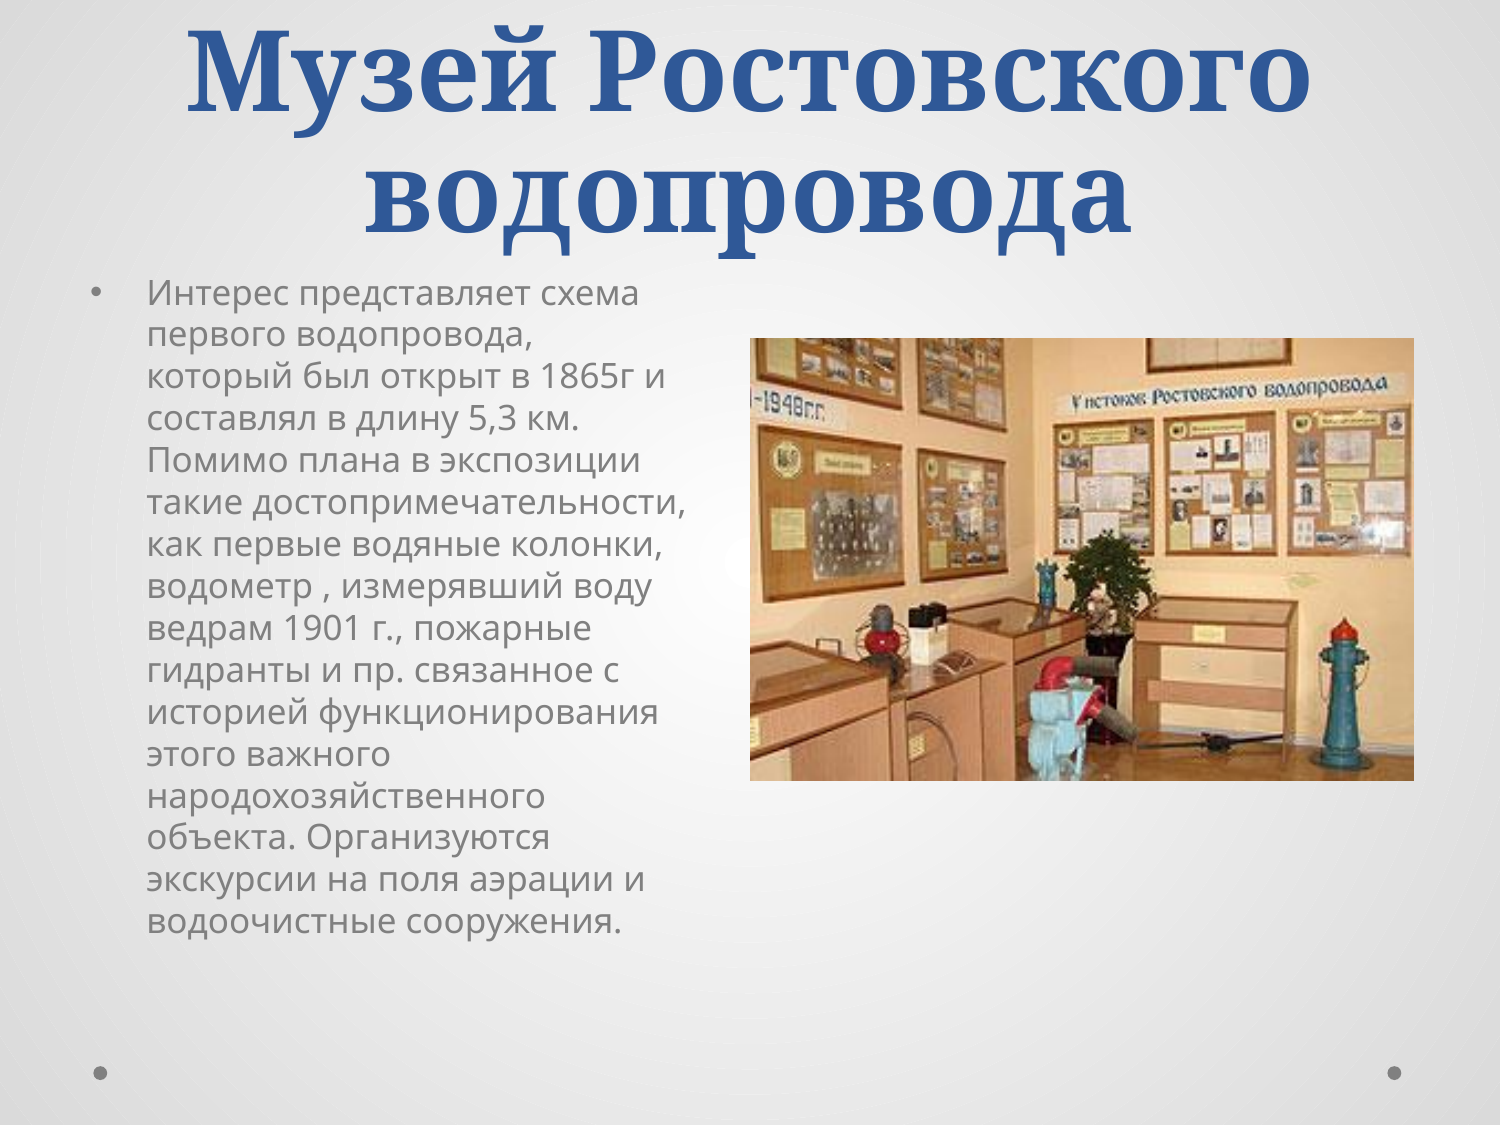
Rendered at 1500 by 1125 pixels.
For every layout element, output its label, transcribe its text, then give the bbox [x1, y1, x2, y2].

title Музей Ростовского водопровода [75, 0, 1425, 263]
picture [749, 337, 1414, 781]
list Интерес представляет схема первого водопровода, который был открыт в 1865г и составлял в длину 5,3 км. Помимо плана в экспозиции такие достопримечательности, как первые водяные колонки, водометр , измерявший воду ведрам 1901 г., пожарные гидранты и пр. связанное с историей функционирования этого важного народохозяйственного объекта. Организуются экскурсии на поля аэрации и водоочистные сооружения. [75, 262, 703, 1005]
